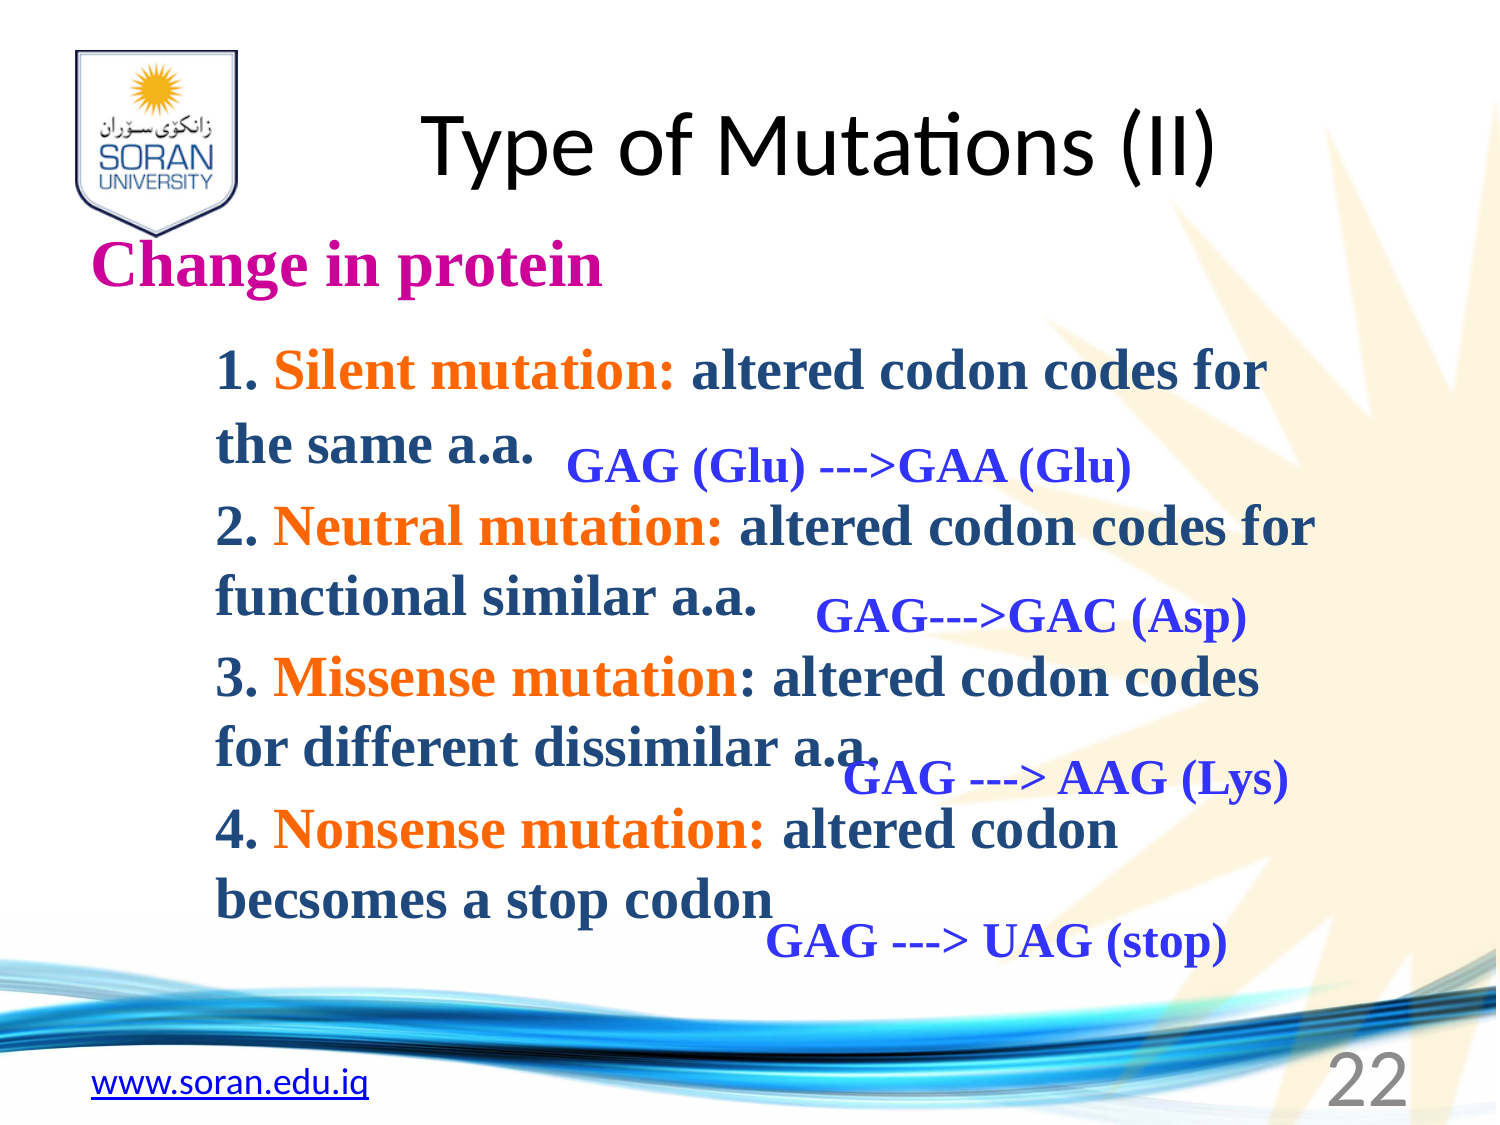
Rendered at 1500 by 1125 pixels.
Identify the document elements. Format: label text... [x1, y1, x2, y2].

title Type of Mutations (II) [75, 45, 1425, 233]
slide_number 22 [1074, 1042, 1425, 1103]
text_box GAG (Glu) --->GAA (Glu) [550, 424, 1148, 500]
text_box GAG--->GAC (Asp) [800, 574, 1263, 650]
text_box GAG ---> UAG (stop) [749, 899, 1244, 975]
picture [0, 99, 1500, 1125]
list Change in protein 1. Silent mutation: altered codon codes for the same a.a. 2. Neutral mutation: altered codon codes for functional similar a.a. 3. Missense mutation: altered codon codes for different dissimilar a.a. 4. Nonsense mutation: altered codon becsomes a stop codon [75, 212, 1350, 988]
text_box GAG ---> AAG (Lys) [827, 737, 1305, 813]
